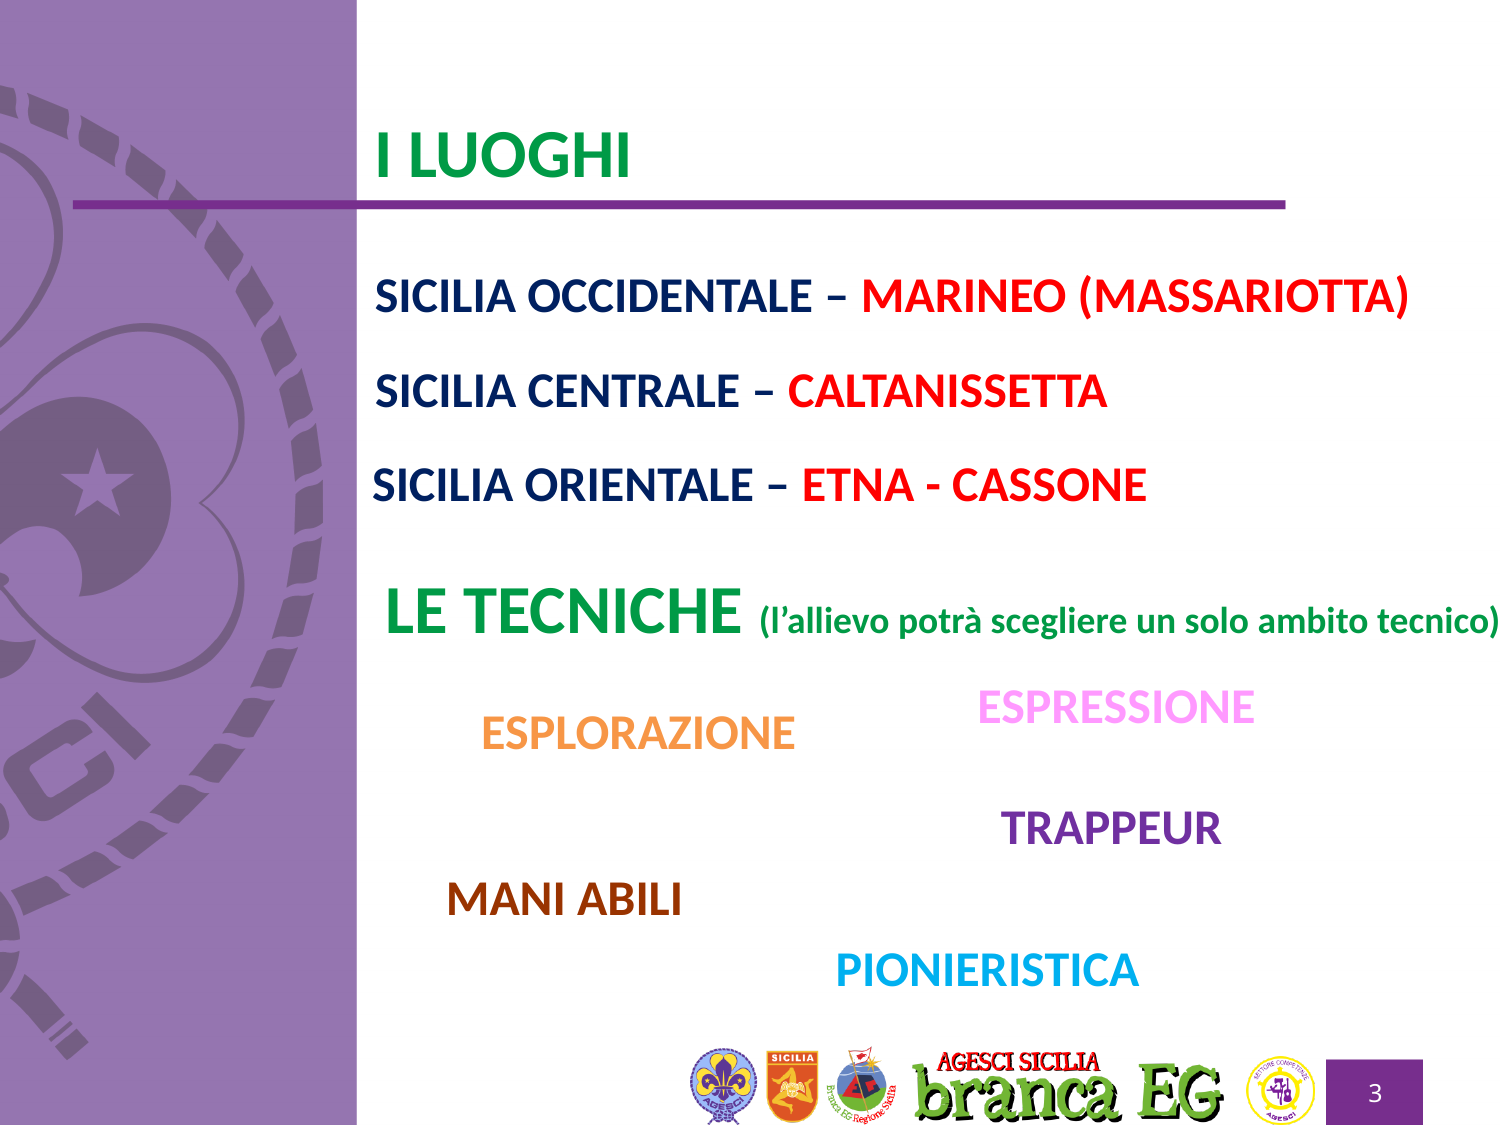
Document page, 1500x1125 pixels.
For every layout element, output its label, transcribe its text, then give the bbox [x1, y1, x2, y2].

picture [0, 0, 1500, 1125]
text_box I LUOGHI [360, 101, 1306, 199]
text_box SICILIA OCCIDENTALE – MARINEO (MASSARIOTTA) [360, 255, 1447, 330]
text_box SICILIA CENTRALE – CALTANISSETTA [360, 349, 1500, 425]
text_box PIONIERISTICA [820, 928, 1193, 1004]
title [367, 172, 1500, 315]
slide_number 3 [1325, 1063, 1425, 1125]
text_box ESPRESSIONE [962, 666, 1335, 742]
text_box LE TECNICHE (l’allievo potrà scegliere un solo ambito tecnico) [370, 557, 1500, 655]
text_box MANI ABILI [430, 857, 804, 933]
text_box ESPLORAZIONE [466, 692, 839, 768]
text_box SICILIA ORIENTALE – ETNA - CASSONE [357, 444, 1468, 520]
text_box TRAPPEUR [986, 786, 1359, 862]
